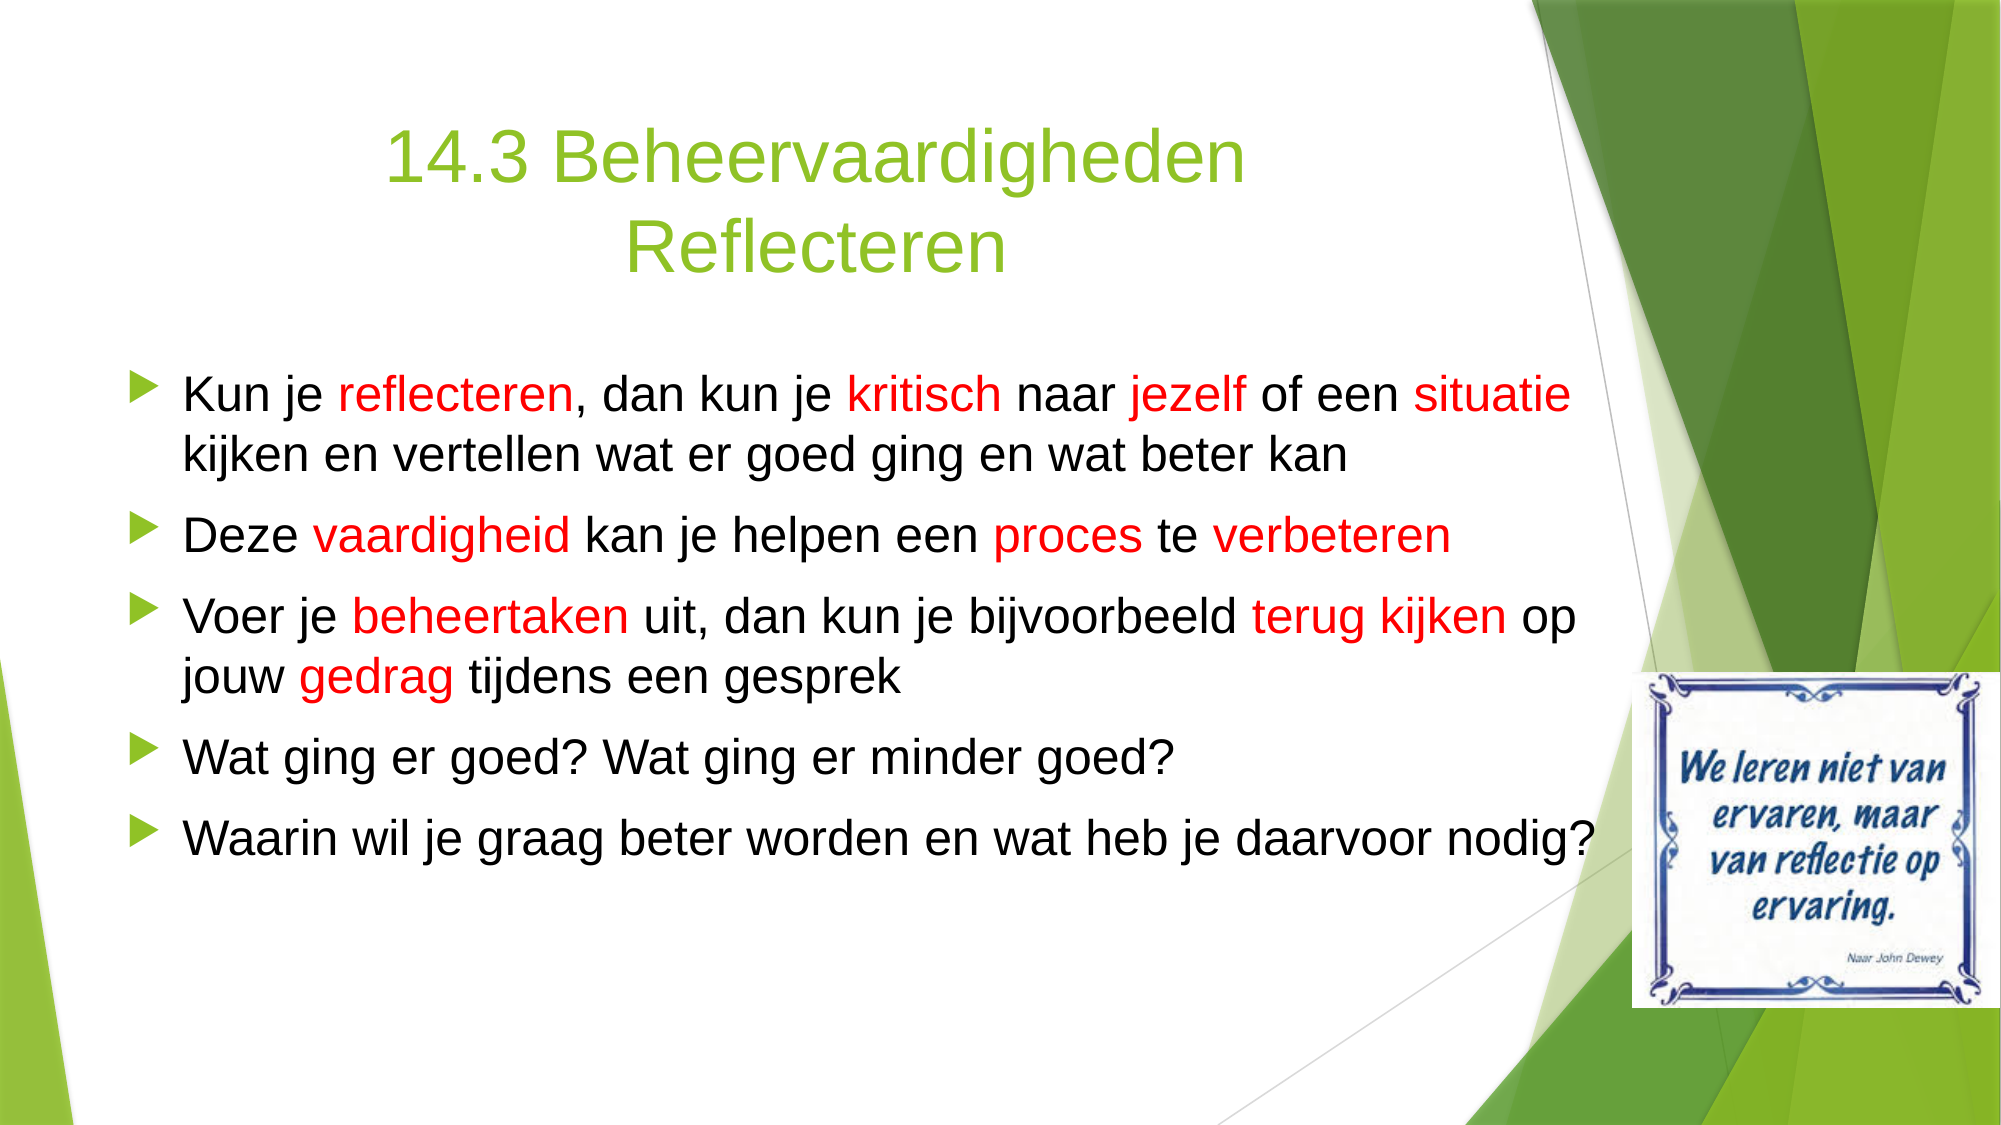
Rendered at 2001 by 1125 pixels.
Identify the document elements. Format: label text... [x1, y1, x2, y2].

title 14.3 Beheervaardigheden Reflecteren [111, 99, 1522, 317]
list Kun je reflecteren, dan kun je kritisch naar jezelf of een situatie kijken en vertellen wat er goed ging en wat beter kan Deze vaardigheid kan je helpen een proces te verbeteren Voer je beheertaken uit, dan kun je bijvoorbeeld terug kijken op jouw gedrag tijdens een gesprek Wat ging er goed? Wat ging er minder goed? Waarin wil je graag beter worden en wat heb je daarvoor nodig? [111, 354, 1650, 992]
picture [1632, 672, 2000, 1008]
